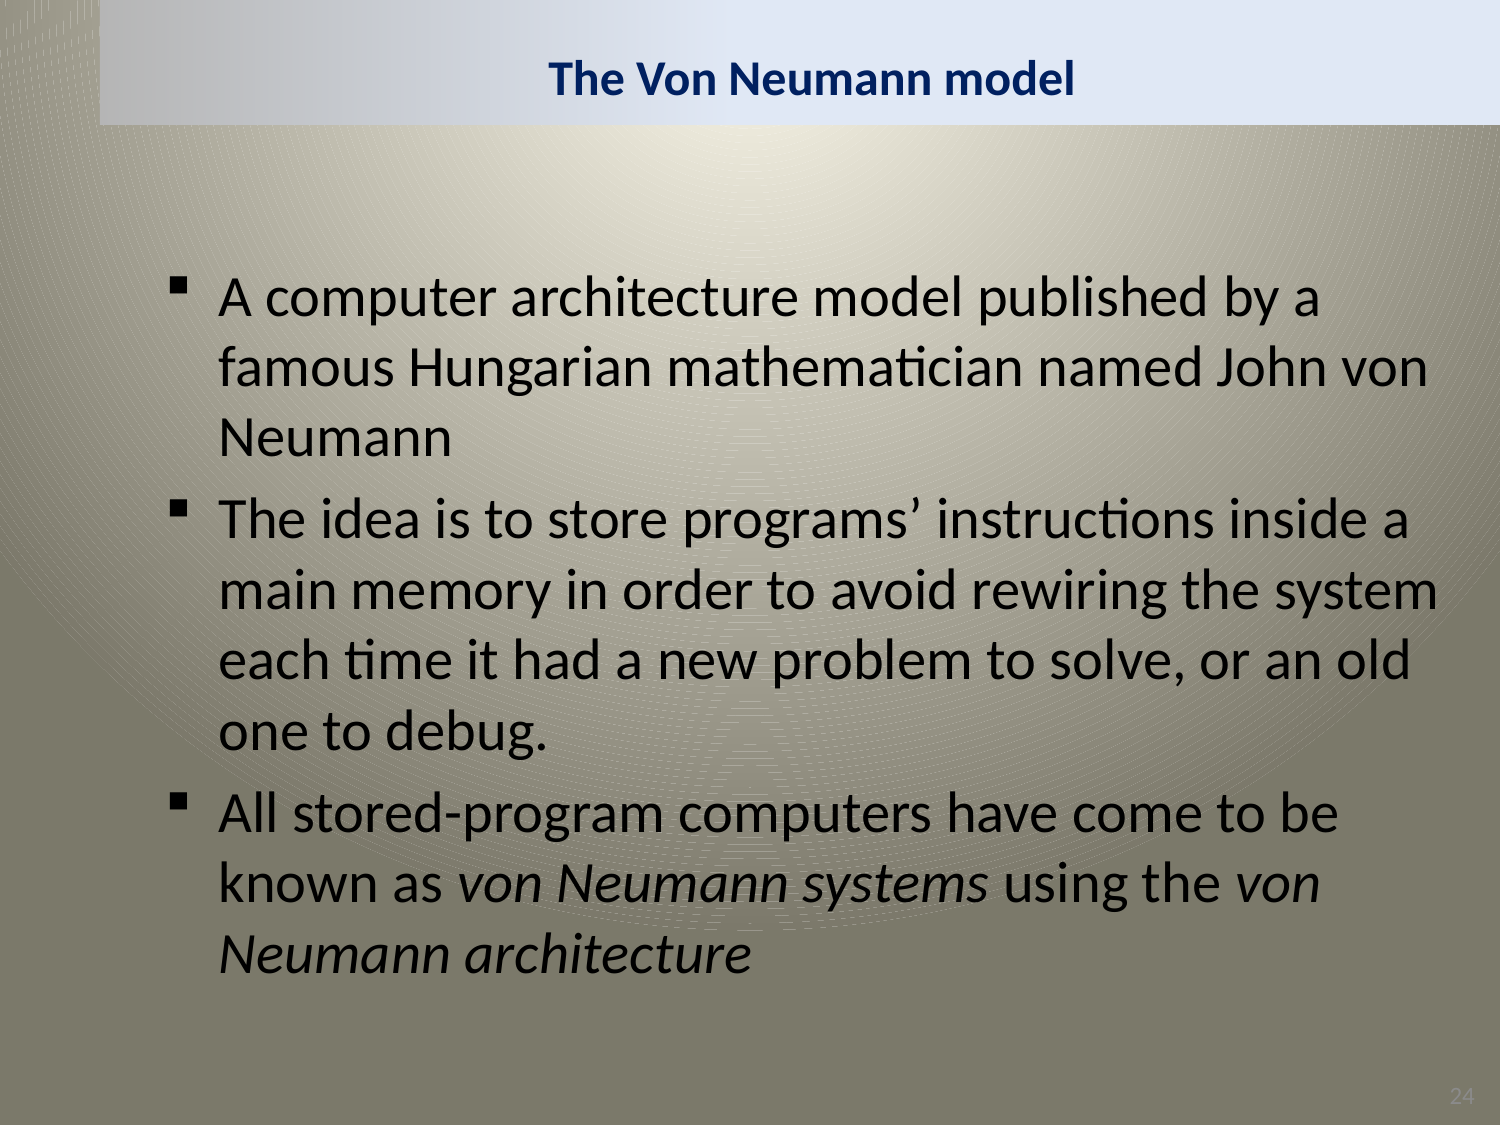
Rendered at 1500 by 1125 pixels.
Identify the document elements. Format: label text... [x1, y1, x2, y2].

title The Von Neumann model [135, 37, 1500, 113]
list A computer architecture model published by a famous Hungarian mathematician named John von Neumann The idea is to store programs’ instructions inside a main memory in order to avoid rewiring the system each time it had a new problem to solve, or an old one to debug. All stored-program computers have come to be known as von Neumann systems using the von Neumann architecture [150, 249, 1488, 993]
